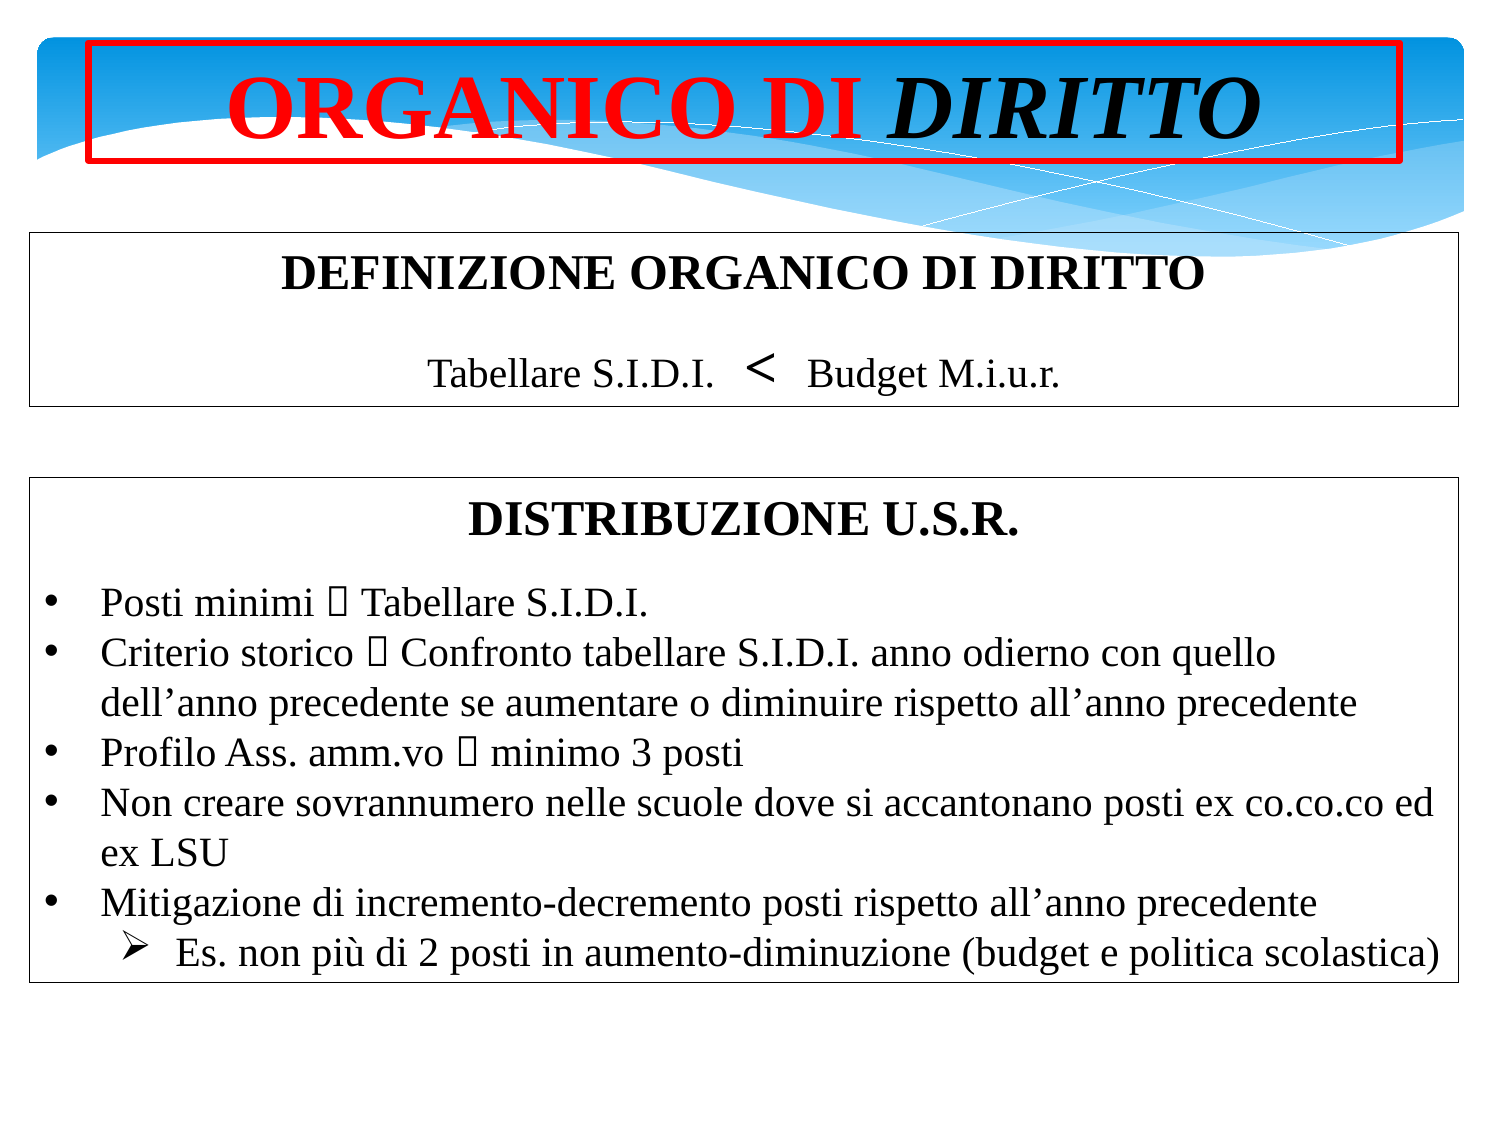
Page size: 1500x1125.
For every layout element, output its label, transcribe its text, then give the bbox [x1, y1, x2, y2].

text_box ORGANICO DI DIRITTO [87, 41, 1401, 162]
text_box DISTRIBUZIONE U.S.R. Posti minimi  Tabellare S.I.D.I. Criterio storico  Confronto tabellare S.I.D.I. anno odierno con quello dell’anno precedente se aumentare o diminuire rispetto all’anno precedente Profilo Ass. amm.vo  minimo 3 posti Non creare sovrannumero nelle scuole dove si accantonano posti ex co.co.co ed ex LSU Mitigazione di incremento-decremento posti rispetto all’anno precedente Es. non più di 2 posti in aumento-diminuzione (budget e politica scolastica) [29, 477, 1459, 983]
text_box DEFINIZIONE ORGANICO DI DIRITTO Tabellare S.I.D.I. < Budget M.i.u.r. [29, 232, 1459, 407]
